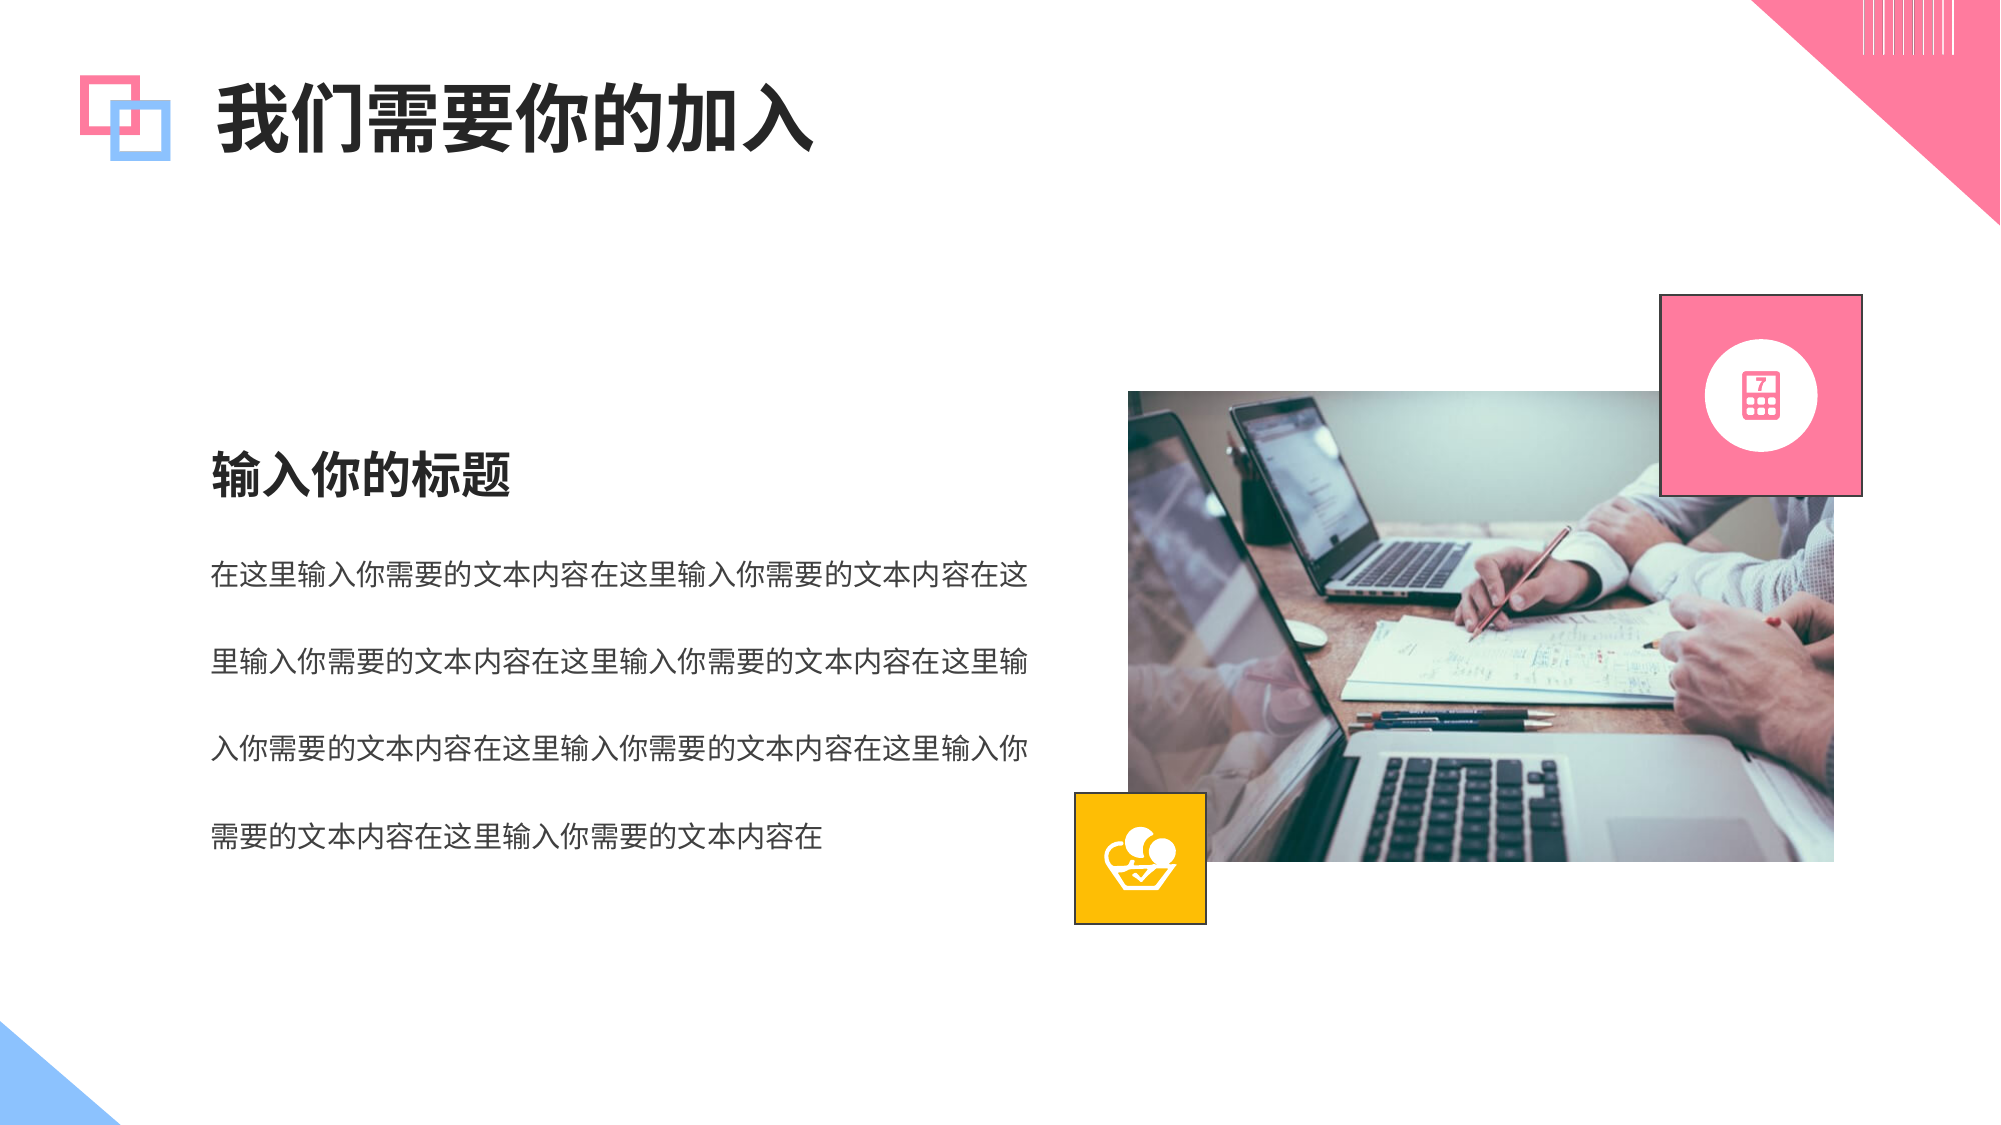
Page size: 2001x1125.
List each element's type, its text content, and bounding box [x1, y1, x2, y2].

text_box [1075, 793, 1206, 924]
text_box 输入你的标题 [196, 435, 527, 496]
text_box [57, 63, 917, 170]
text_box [1660, 294, 1863, 497]
text_box 在这里输入你需要的文本内容在这里输入你需要的文本内容在这里输入你需要的文本内容在这里输入你需要的文本内容在这里输入你需要的文本内容在这里输入你需要的文本内容在这里输入你需要的文本内容在这里输入你需要的文本内容在 [195, 496, 1047, 861]
picture [1856, 0, 1960, 64]
picture [1128, 391, 1834, 862]
